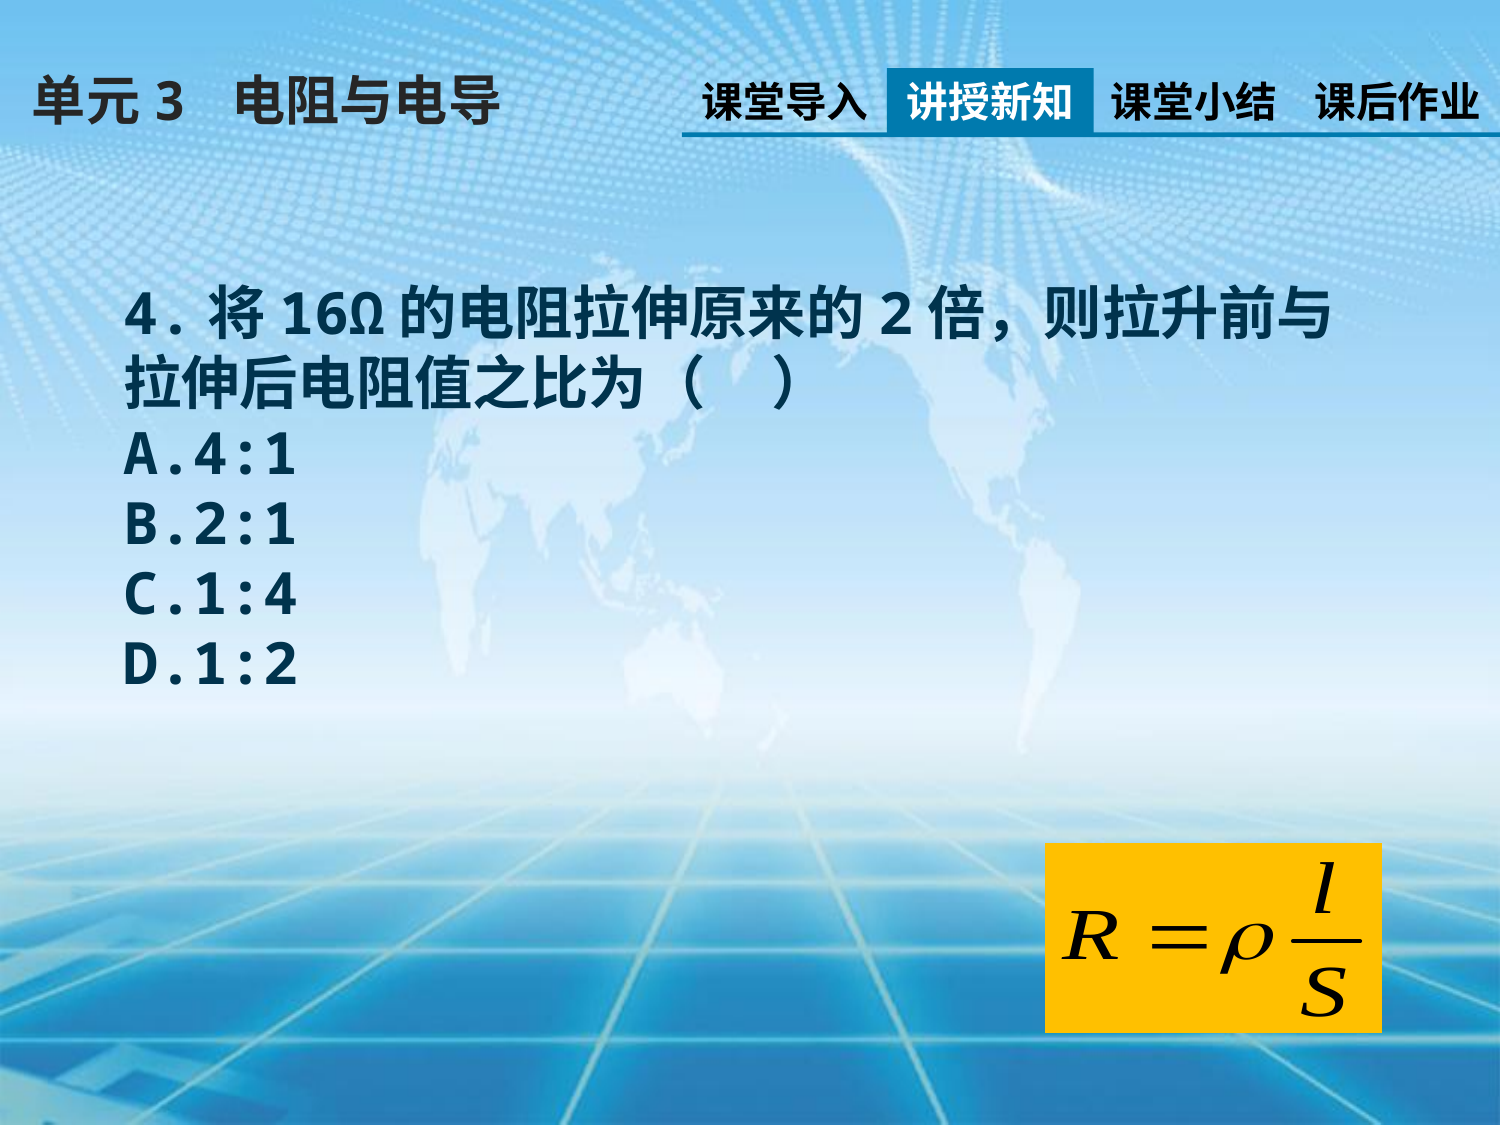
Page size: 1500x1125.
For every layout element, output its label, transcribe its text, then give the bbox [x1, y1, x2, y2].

picture [0, 0, 1500, 1125]
text_box 4.将16Ω的电阻拉伸原来的2倍，则拉升前与拉伸后电阻值之比为（ ） A.4:1 B.2:1 C.1:4 D.1:2 [108, 268, 1351, 704]
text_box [1044, 843, 1383, 1033]
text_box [16, 59, 1500, 140]
